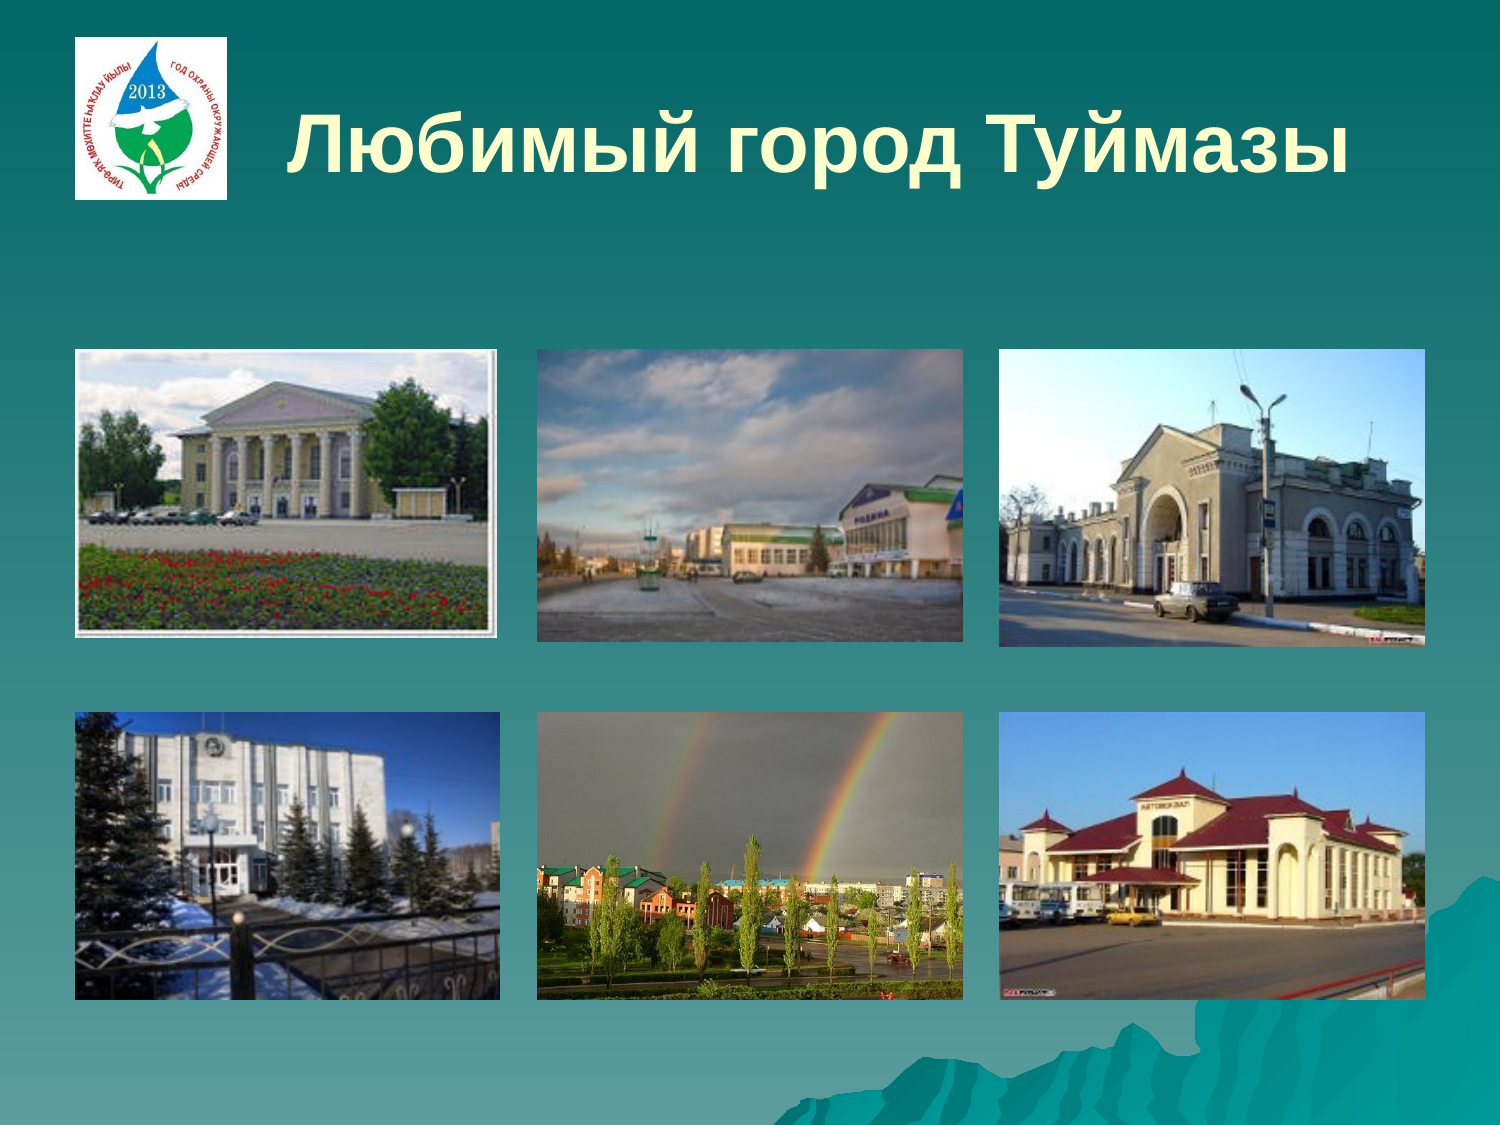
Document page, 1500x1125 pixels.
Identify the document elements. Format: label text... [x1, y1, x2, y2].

picture [999, 349, 1426, 647]
picture [537, 349, 963, 643]
title Любимый город Туймазы [75, 45, 1425, 233]
picture [74, 712, 501, 1001]
picture [999, 712, 1426, 1001]
picture [537, 712, 963, 1001]
picture [74, 37, 227, 201]
picture [74, 349, 498, 638]
